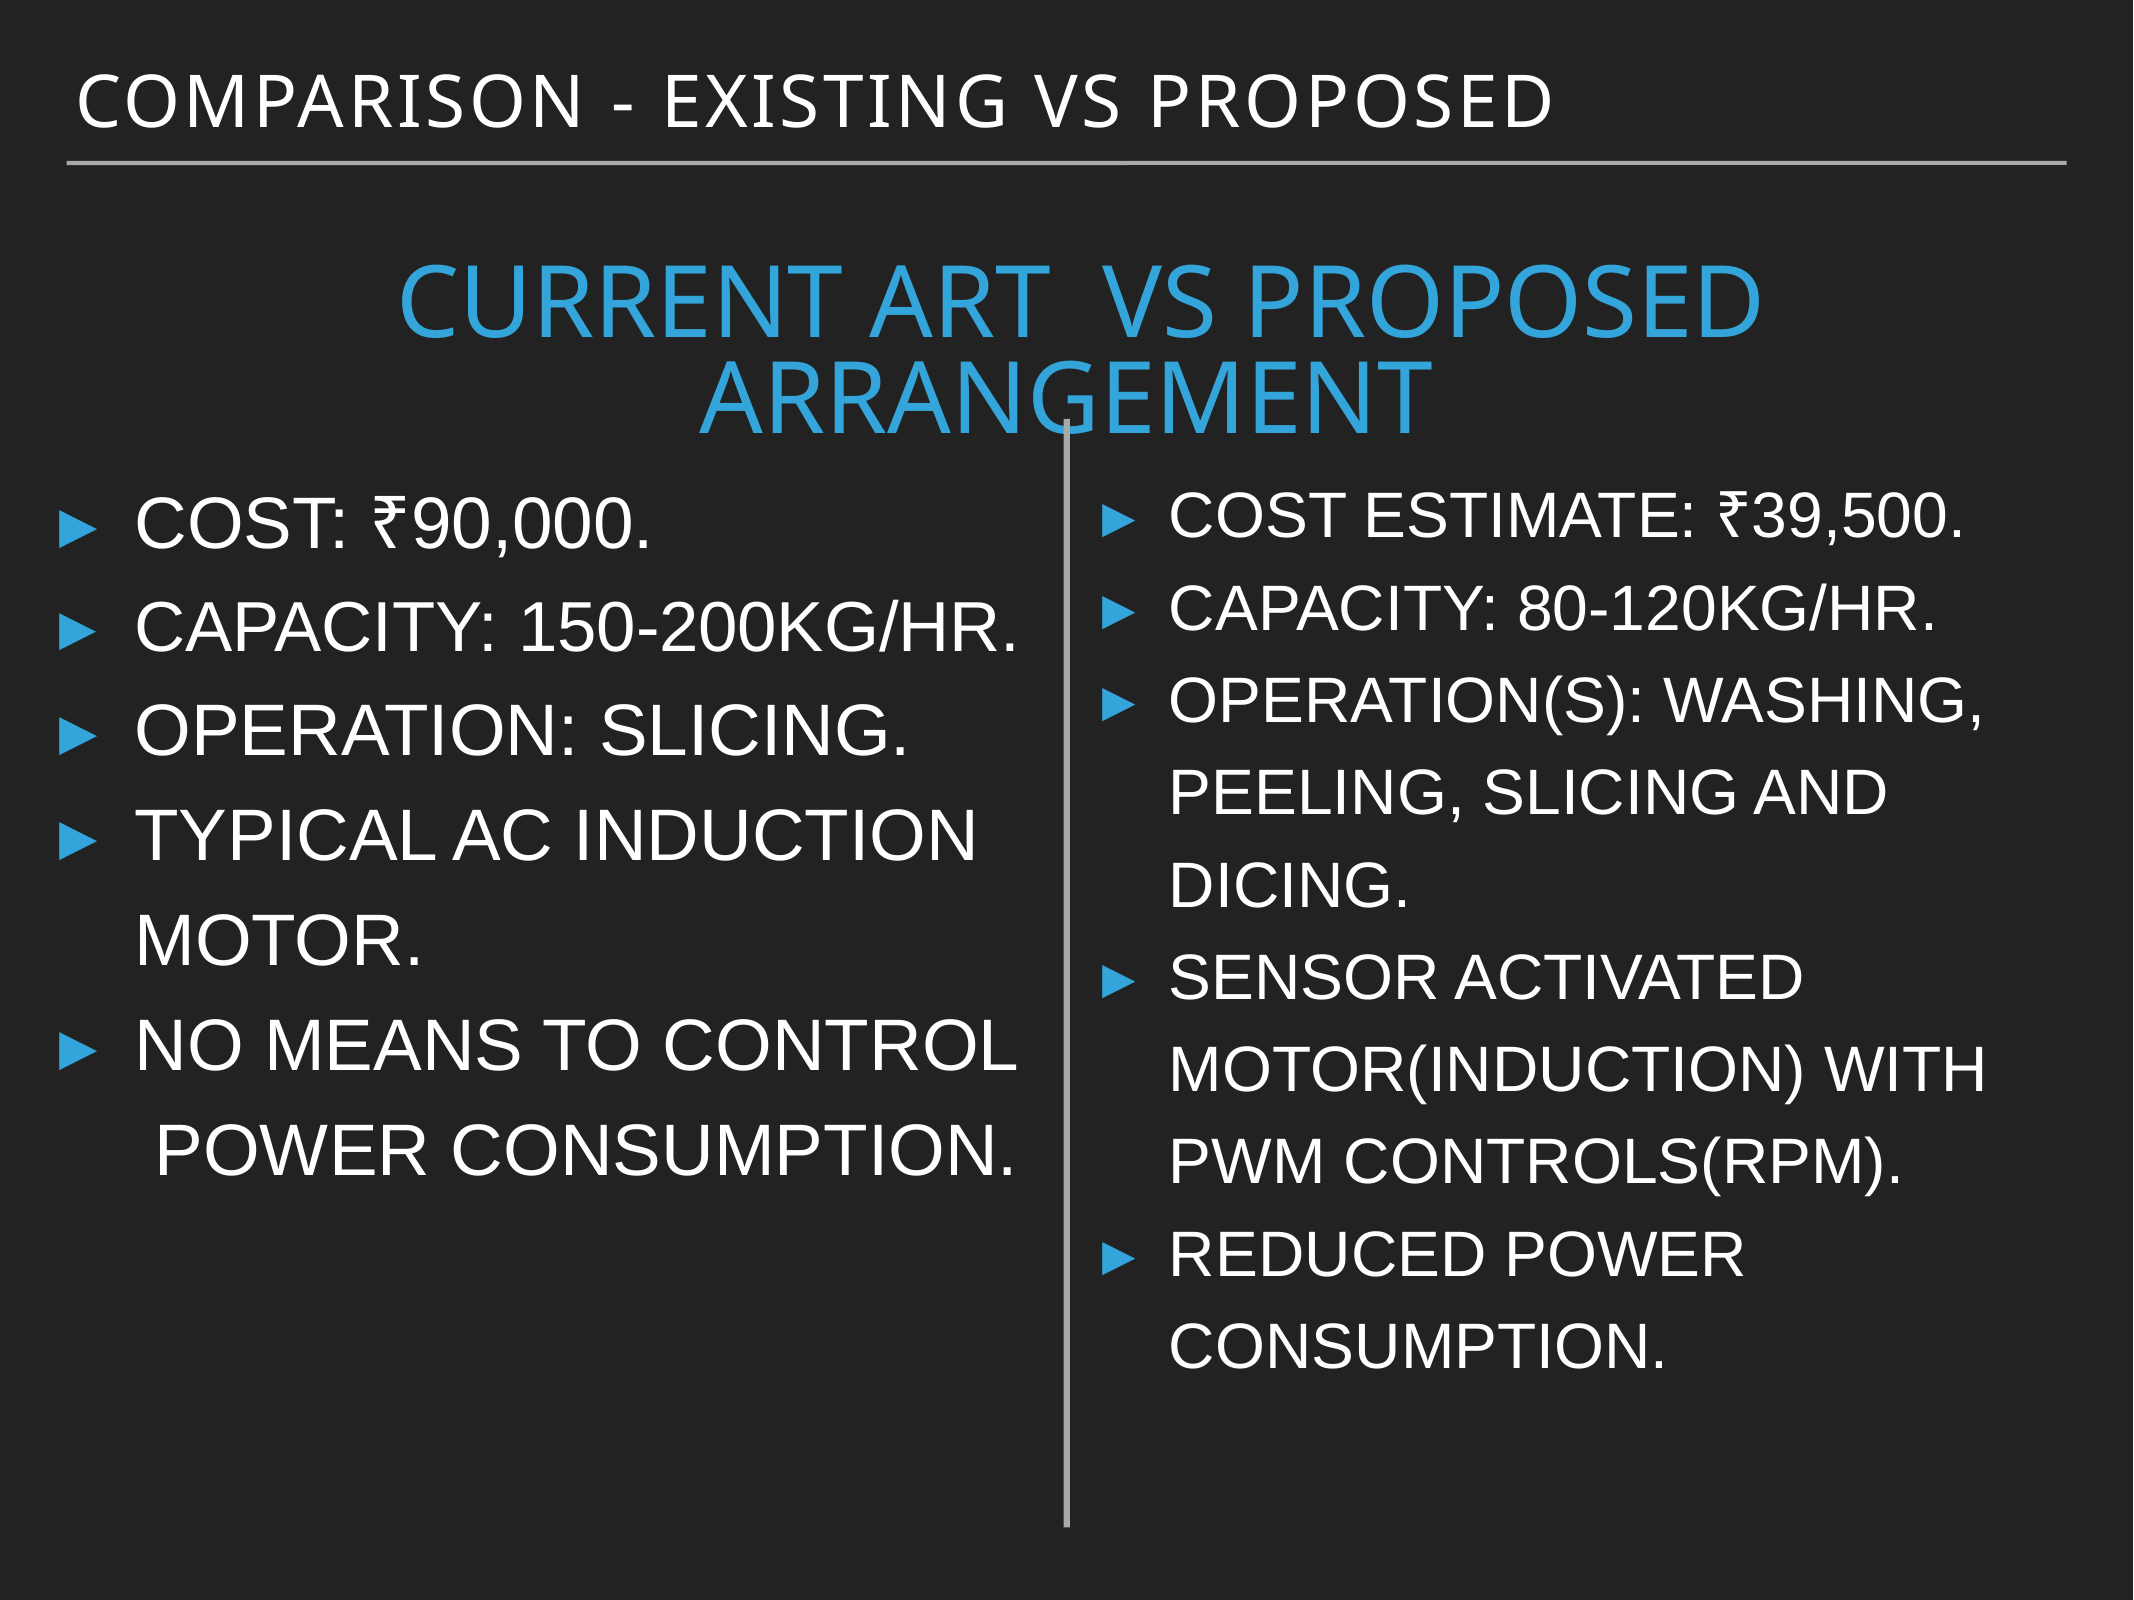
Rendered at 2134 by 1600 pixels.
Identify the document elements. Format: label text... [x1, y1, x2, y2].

text_box COST ESTIMATE: ₹39,500. CAPACITY: 80-120KG/HR. OPERATION(S): WASHING, PEELING, SLICING AND DICING. SENSOR ACTIVATED MOTOR(INDUCTION) WITH PWM CONTROLS(RPM). REDUCED POWER CONSUMPTION. [1094, 450, 2081, 1392]
list COST: ₹90,000. CAPACITY: 150-200KG/HR. OPERATION: SLICING. TYPICAL AC INDUCTION MOTOR. NO MEANS TO CONTROL POWER CONSUMPTION. [50, 449, 1038, 1392]
list Comparison - EXISTING VS PROPOSED [66, 47, 1901, 151]
title Current Art vs proposed arrangement [66, 251, 2068, 372]
